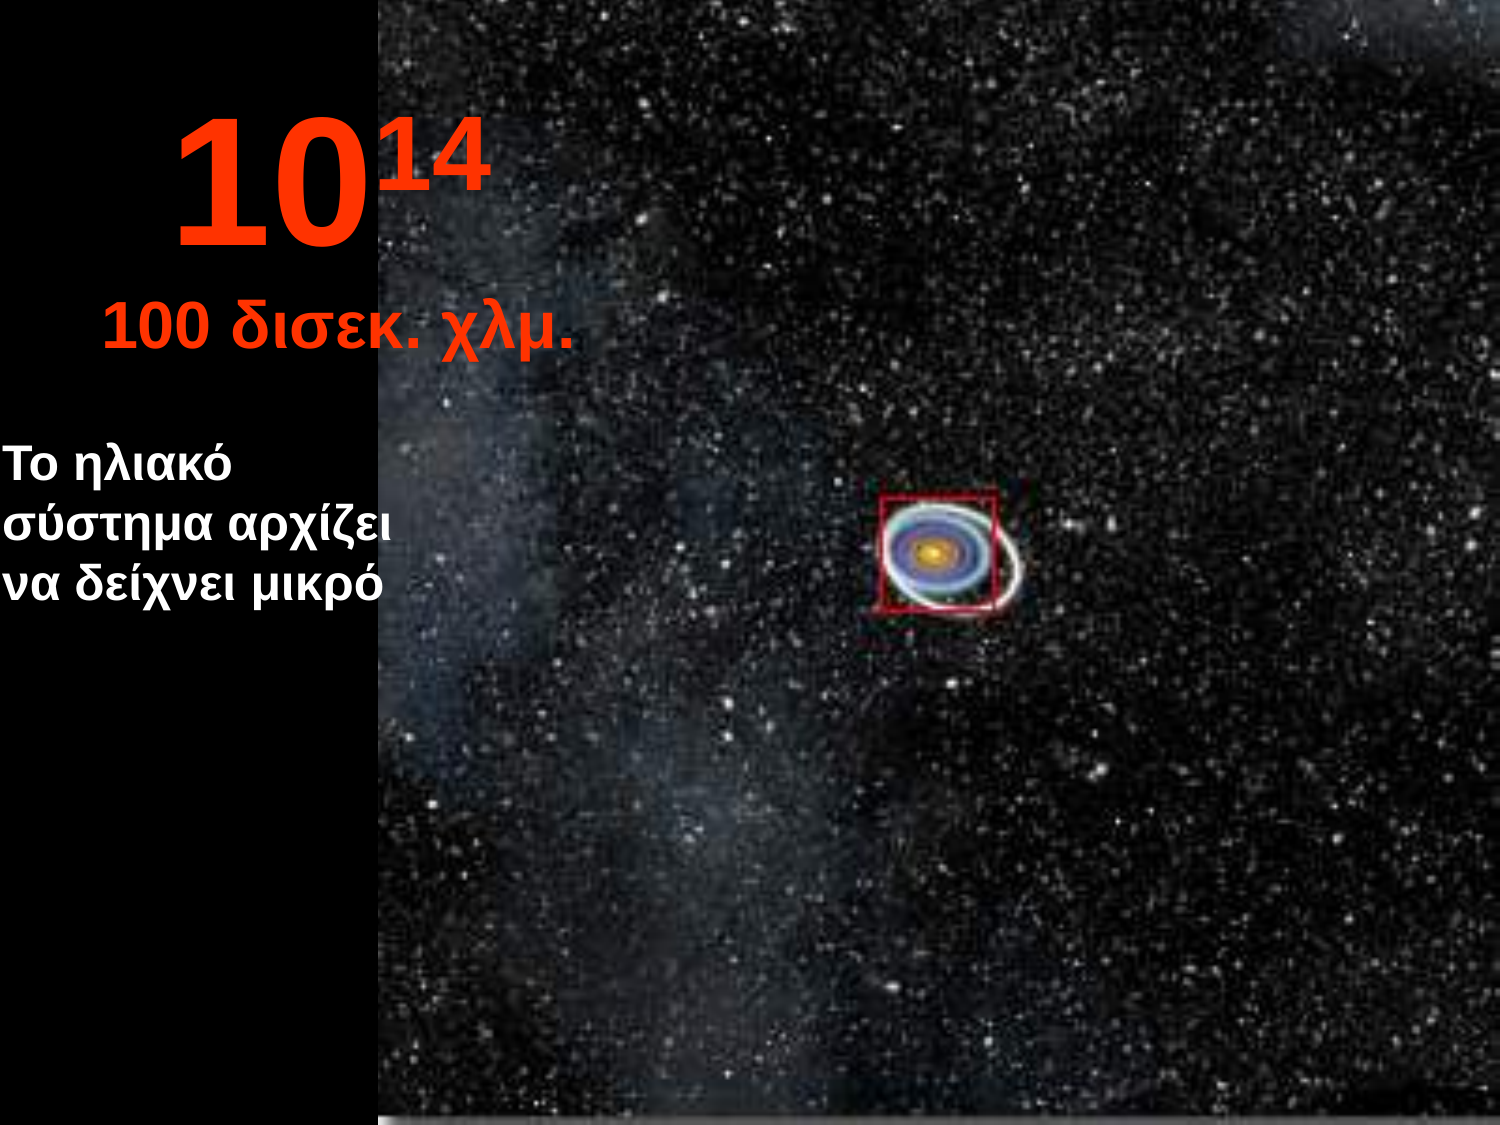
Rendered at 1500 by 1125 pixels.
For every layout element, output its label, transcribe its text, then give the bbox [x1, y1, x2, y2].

picture [378, 0, 1500, 1125]
text_box Το ηλιακό σύστημα αρχίζει να δείχνει μικρό [0, 422, 373, 618]
text_box 1014 100 δισεκ. χλμ. [86, 54, 373, 370]
